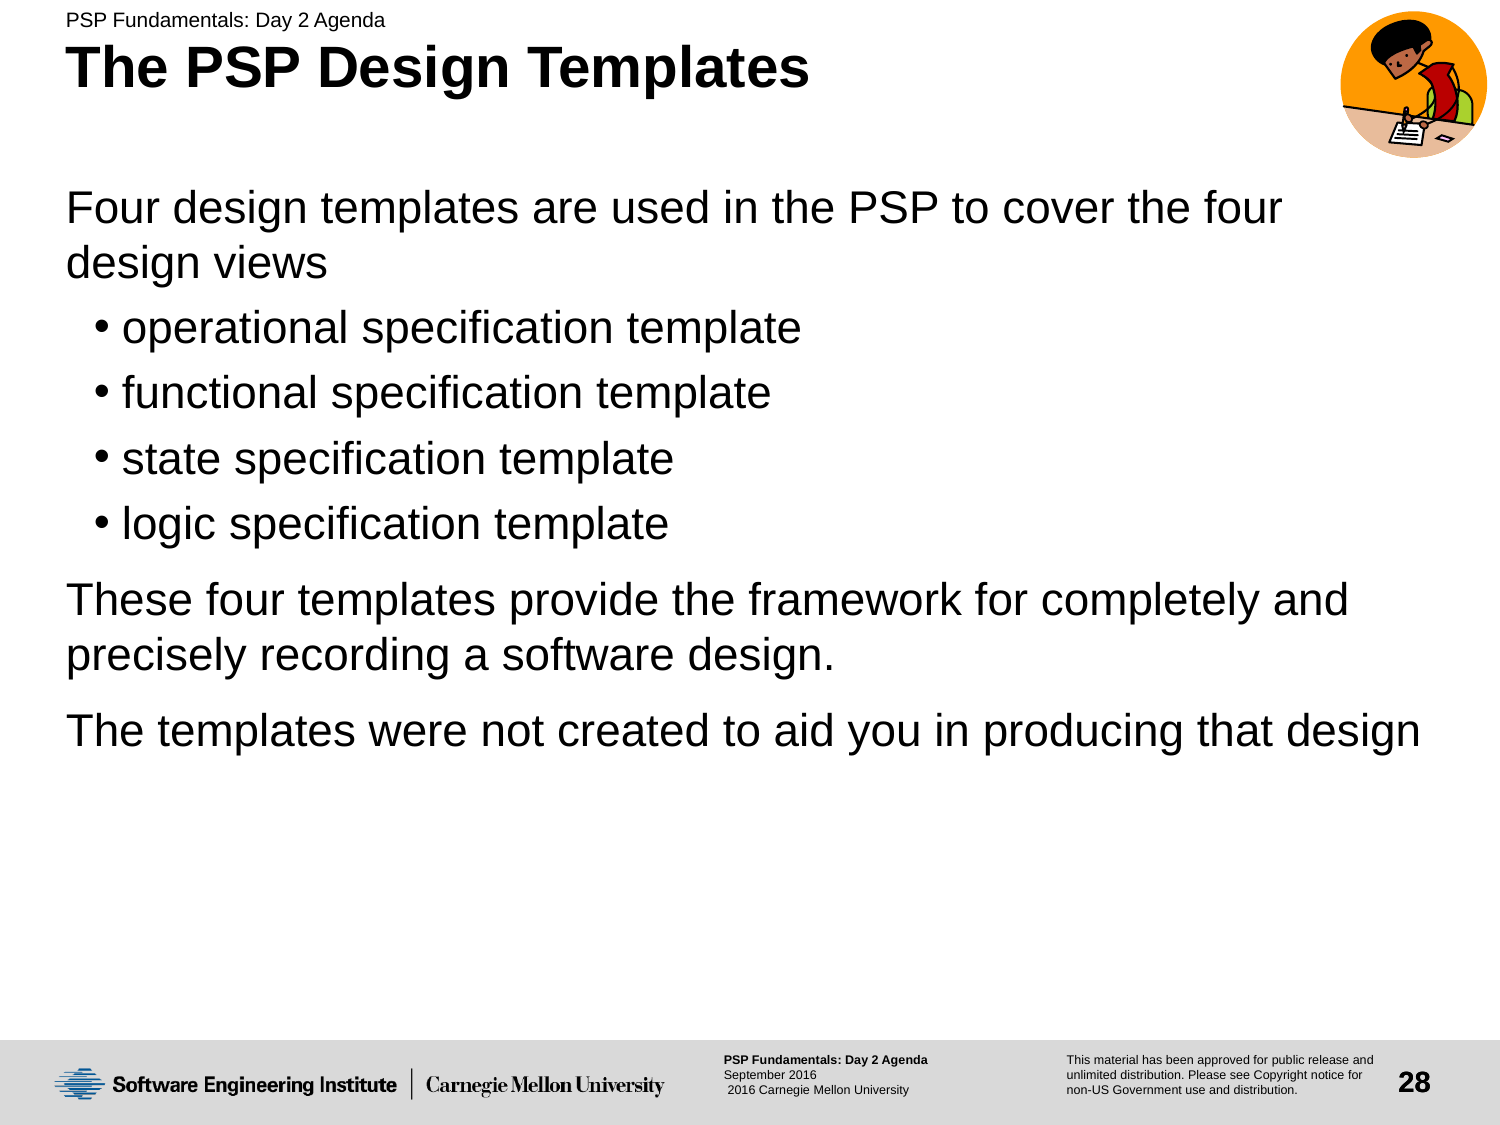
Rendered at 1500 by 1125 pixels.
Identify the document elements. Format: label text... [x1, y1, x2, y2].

list Four design templates are used in the PSP to cover the four design views operational specification template functional specification template state specification template logic specification template These four templates provide the framework for completely and precisely recording a software design. The templates were not created to aid you in producing that design [65, 177, 1431, 1000]
picture [1340, 11, 1488, 158]
title The PSP Design Templates [65, 37, 1340, 148]
picture [46, 1061, 673, 1104]
